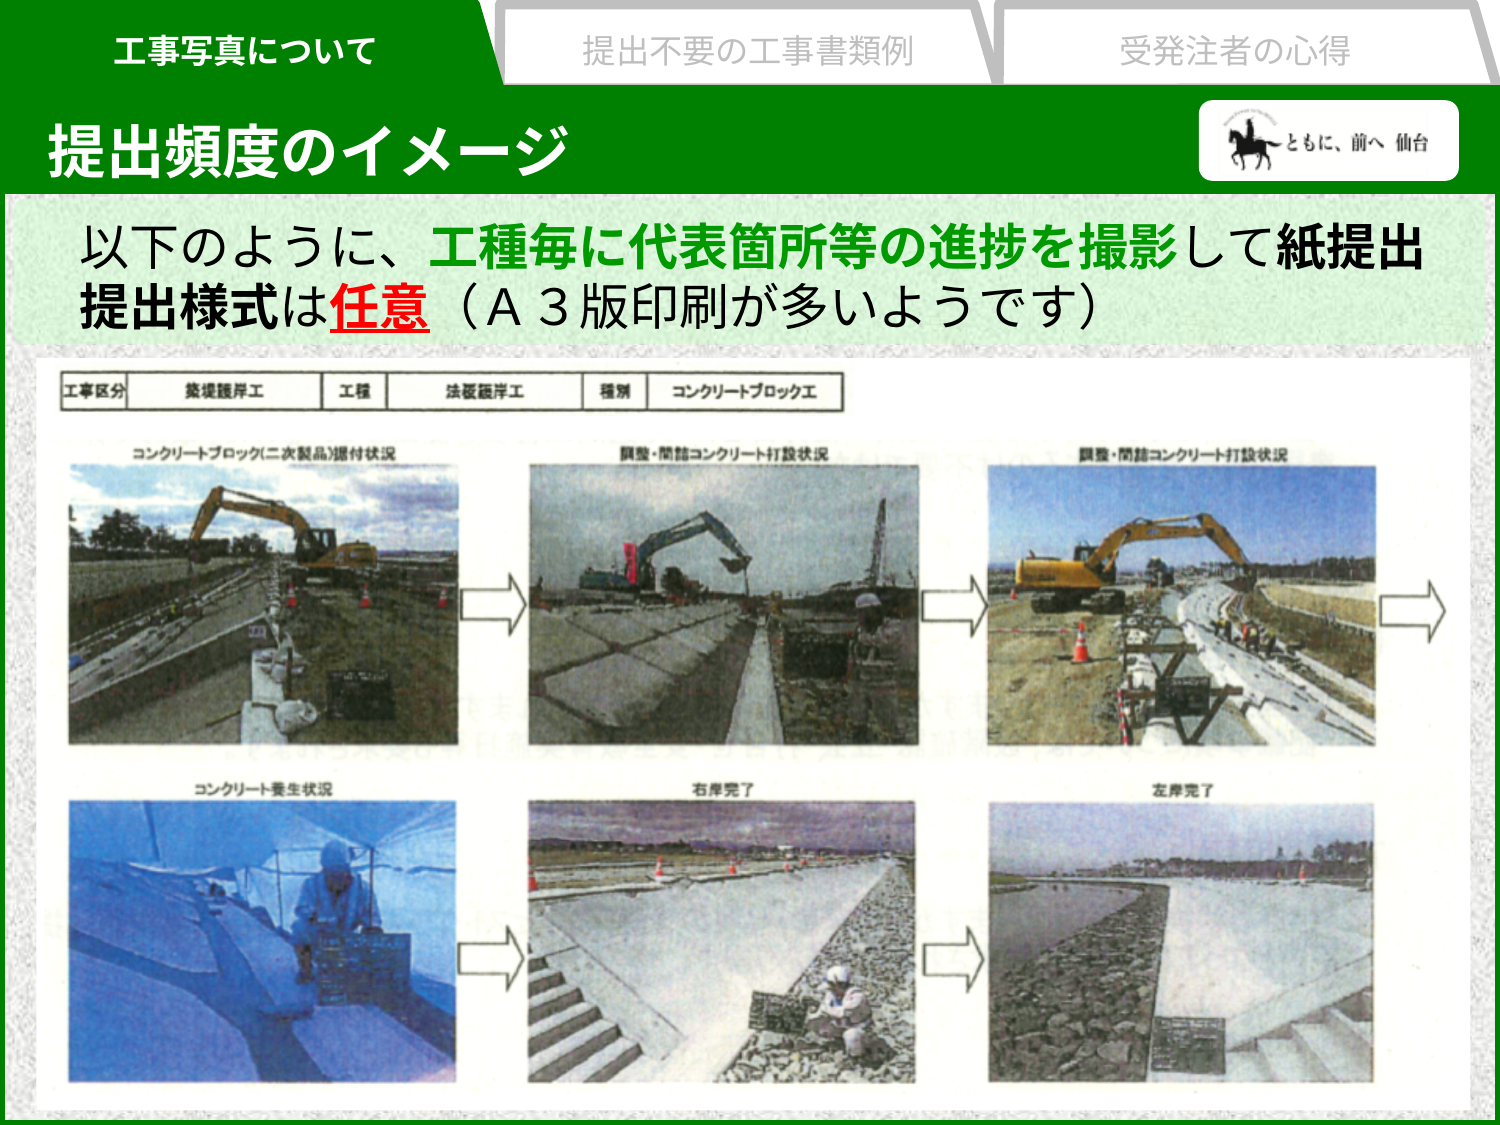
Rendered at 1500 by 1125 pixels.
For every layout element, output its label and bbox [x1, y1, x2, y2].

text_box [43, 361, 1458, 1095]
text_box [0, 3, 1500, 1125]
